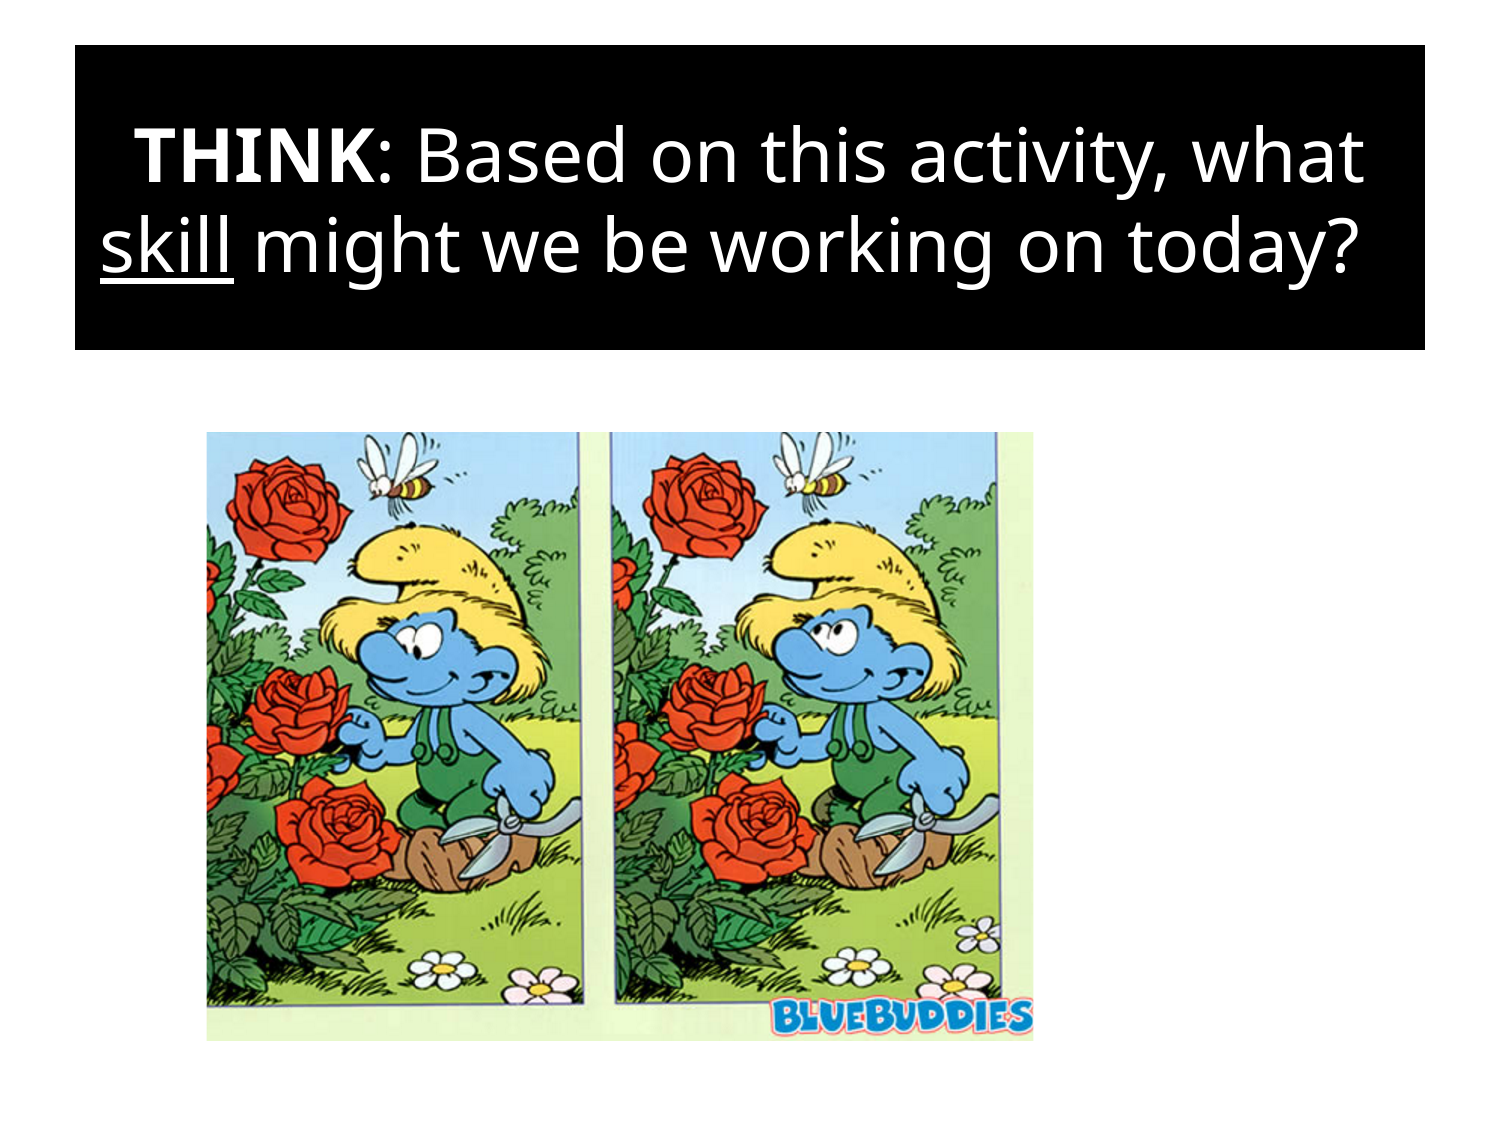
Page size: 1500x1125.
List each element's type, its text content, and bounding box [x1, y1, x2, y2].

picture [206, 432, 1034, 1041]
title THINK: Based on this activity, what skill might we be working on today? [75, 45, 1425, 350]
